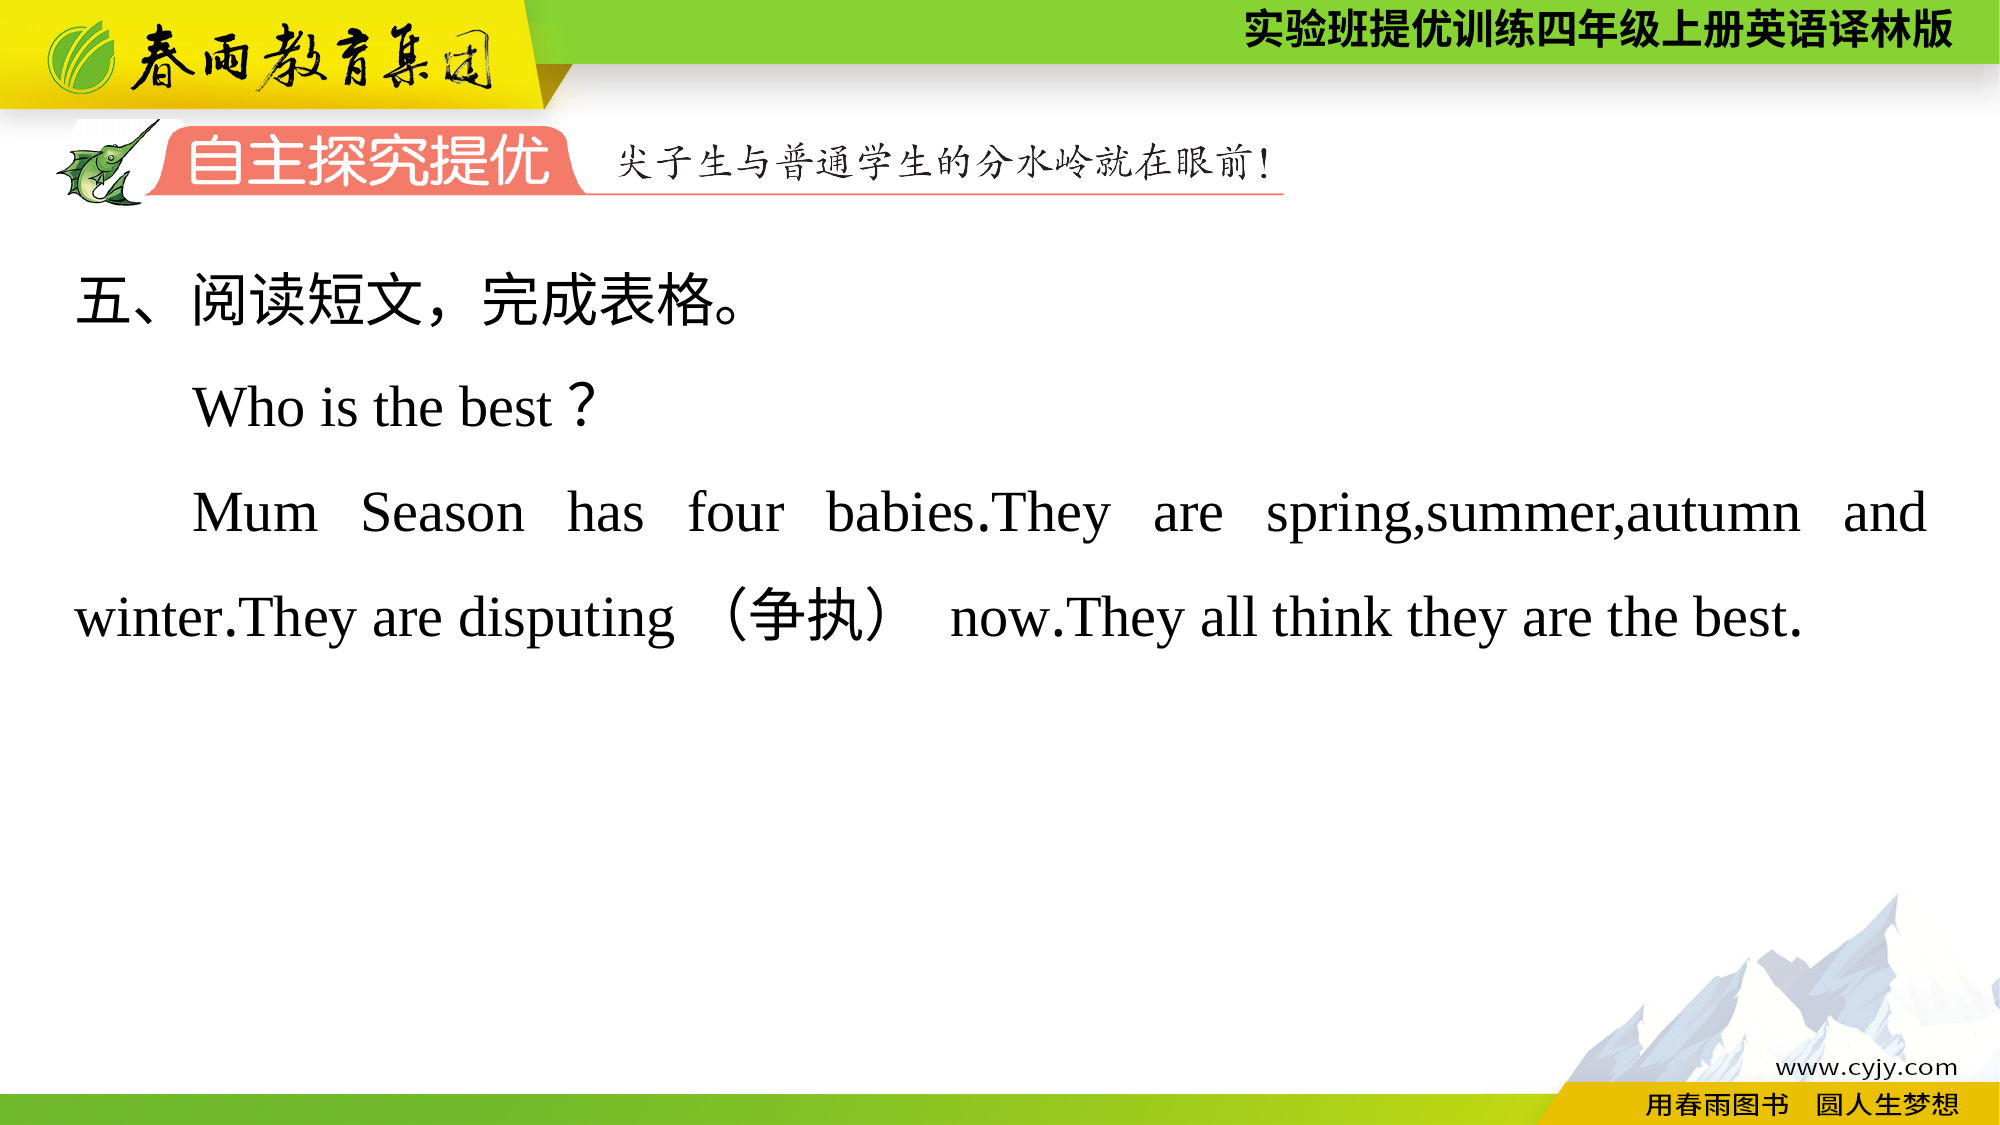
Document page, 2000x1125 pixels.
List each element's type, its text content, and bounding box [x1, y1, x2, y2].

list 五、阅读短文，完成表格。 Who is the best？ Mum Season has four babies.They are spring,summer,autumn and winter.They are disputing（争执） now.They all think they are the best. [59, 221, 1944, 661]
picture [0, 0, 2000, 1125]
